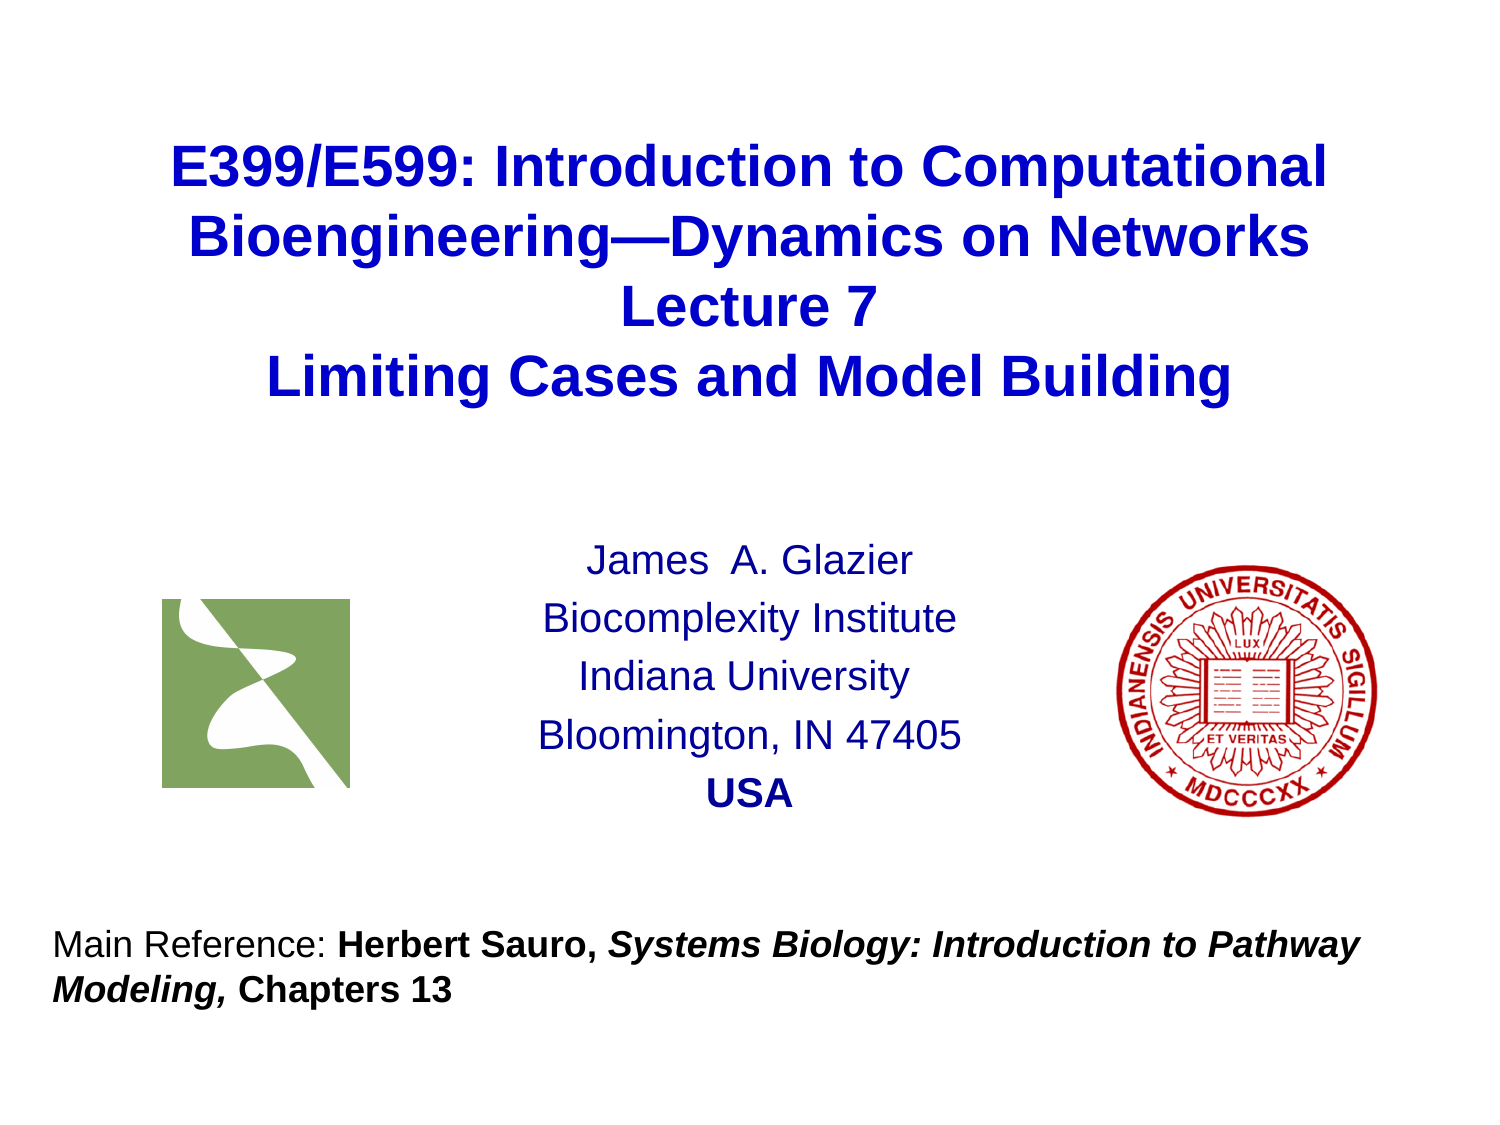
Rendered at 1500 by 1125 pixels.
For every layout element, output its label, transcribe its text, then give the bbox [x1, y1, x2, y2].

picture [162, 599, 351, 788]
subtitle James A. Glazier Biocomplexity Institute Indiana University Bloomington, IN 47405 USA [225, 525, 1275, 850]
title E399/E599: Introduction to Computational Bioengineering—Dynamics on Networks Lecture 7 Limiting Cases and Model Building [24, 124, 1475, 412]
picture [1087, 537, 1407, 845]
text_box Main Reference: Herbert Sauro, Systems Biology: Introduction to Pathway Modeling, Chapters 13 [37, 912, 1450, 1018]
